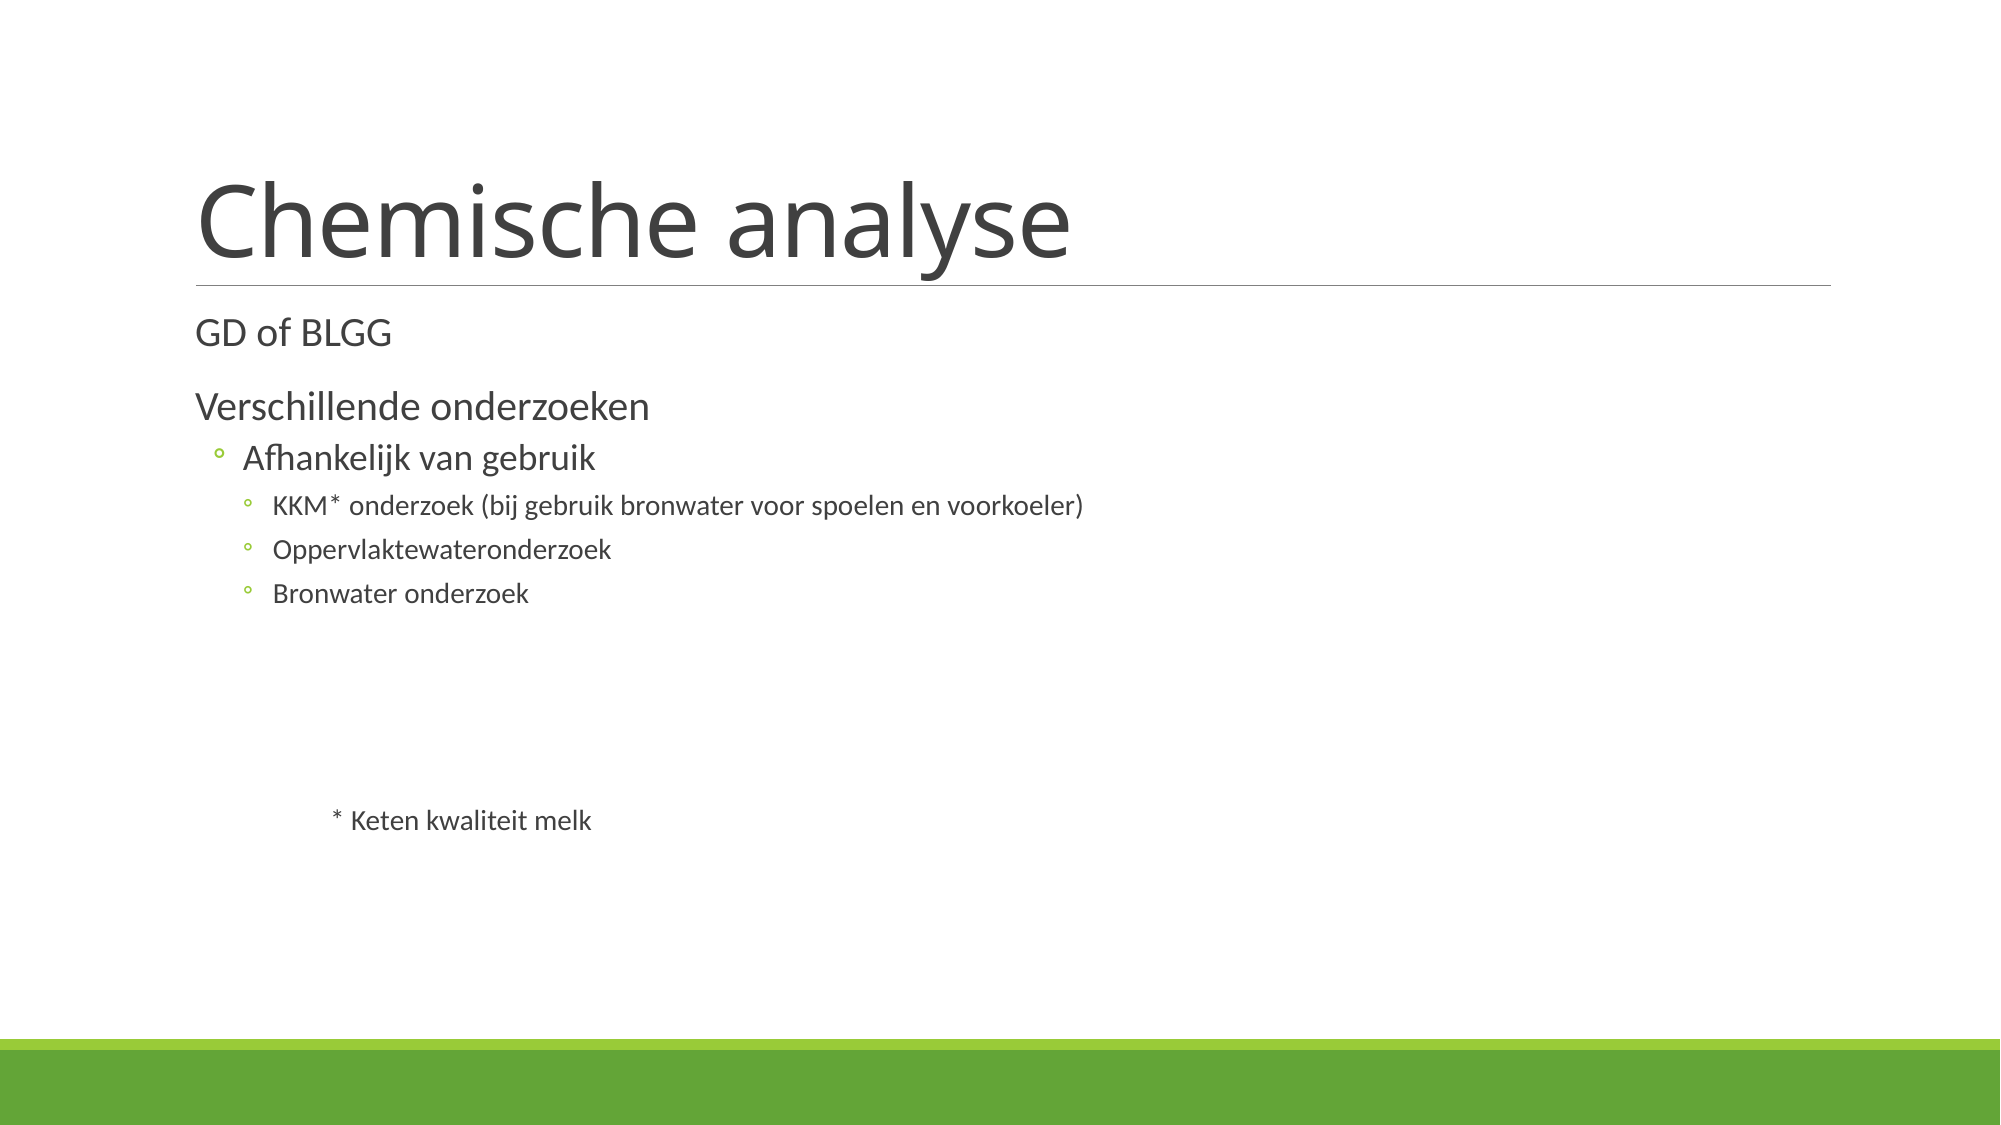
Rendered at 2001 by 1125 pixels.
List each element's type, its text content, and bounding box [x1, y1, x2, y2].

list GD of BLGG Verschillende onderzoeken Afhankelijk van gebruik KKM* onderzoek (bij gebruik bronwater voor spoelen en voorkoeler) Oppervlaktewateronderzoek Bronwater onderzoek * Keten kwaliteit melk [180, 302, 1830, 963]
title Chemische analyse [180, 47, 1830, 285]
